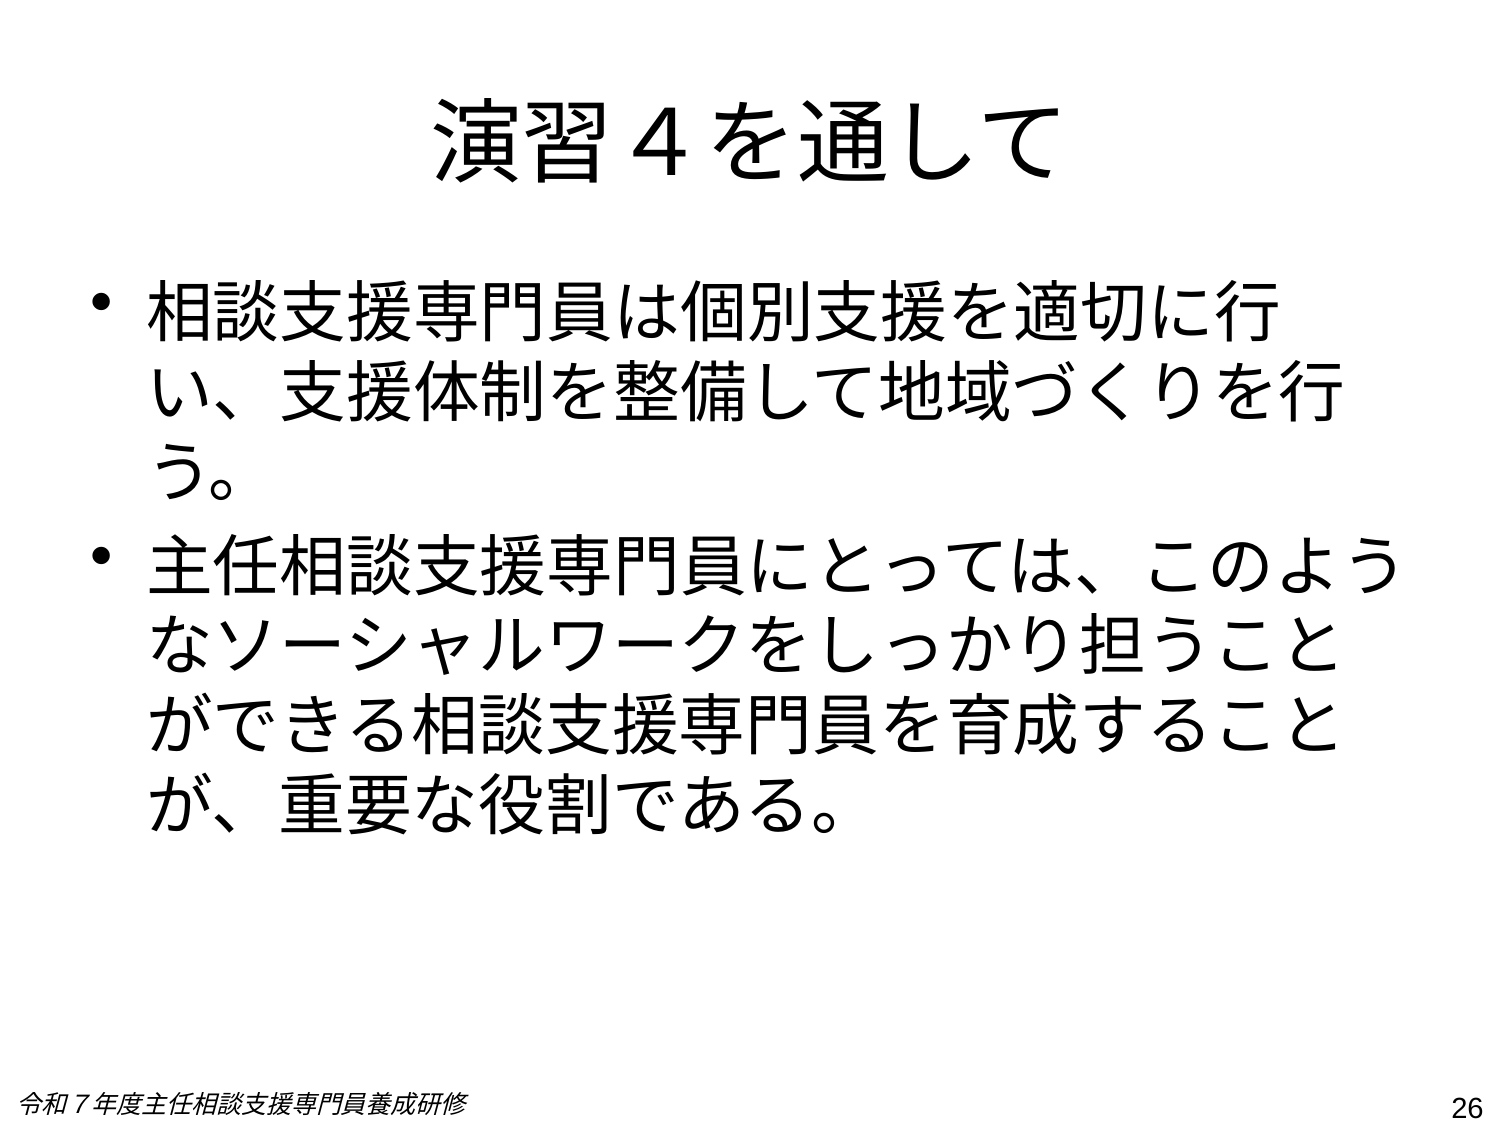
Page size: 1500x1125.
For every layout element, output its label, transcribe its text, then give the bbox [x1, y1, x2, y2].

slide_number 26 [1148, 1081, 1499, 1125]
footer 令和７年度主任相談支援専門員養成研修 [1, 1080, 547, 1125]
title 演習４を通して [75, 45, 1425, 233]
list 相談支援専門員は個別支援を適切に行い、支援体制を整備して地域づくりを行う。 主任相談支援専門員にとっては、このようなソーシャルワークをしっかり担うことができる相談支援専門員を育成することが、重要な役割である。 [75, 262, 1425, 1005]
